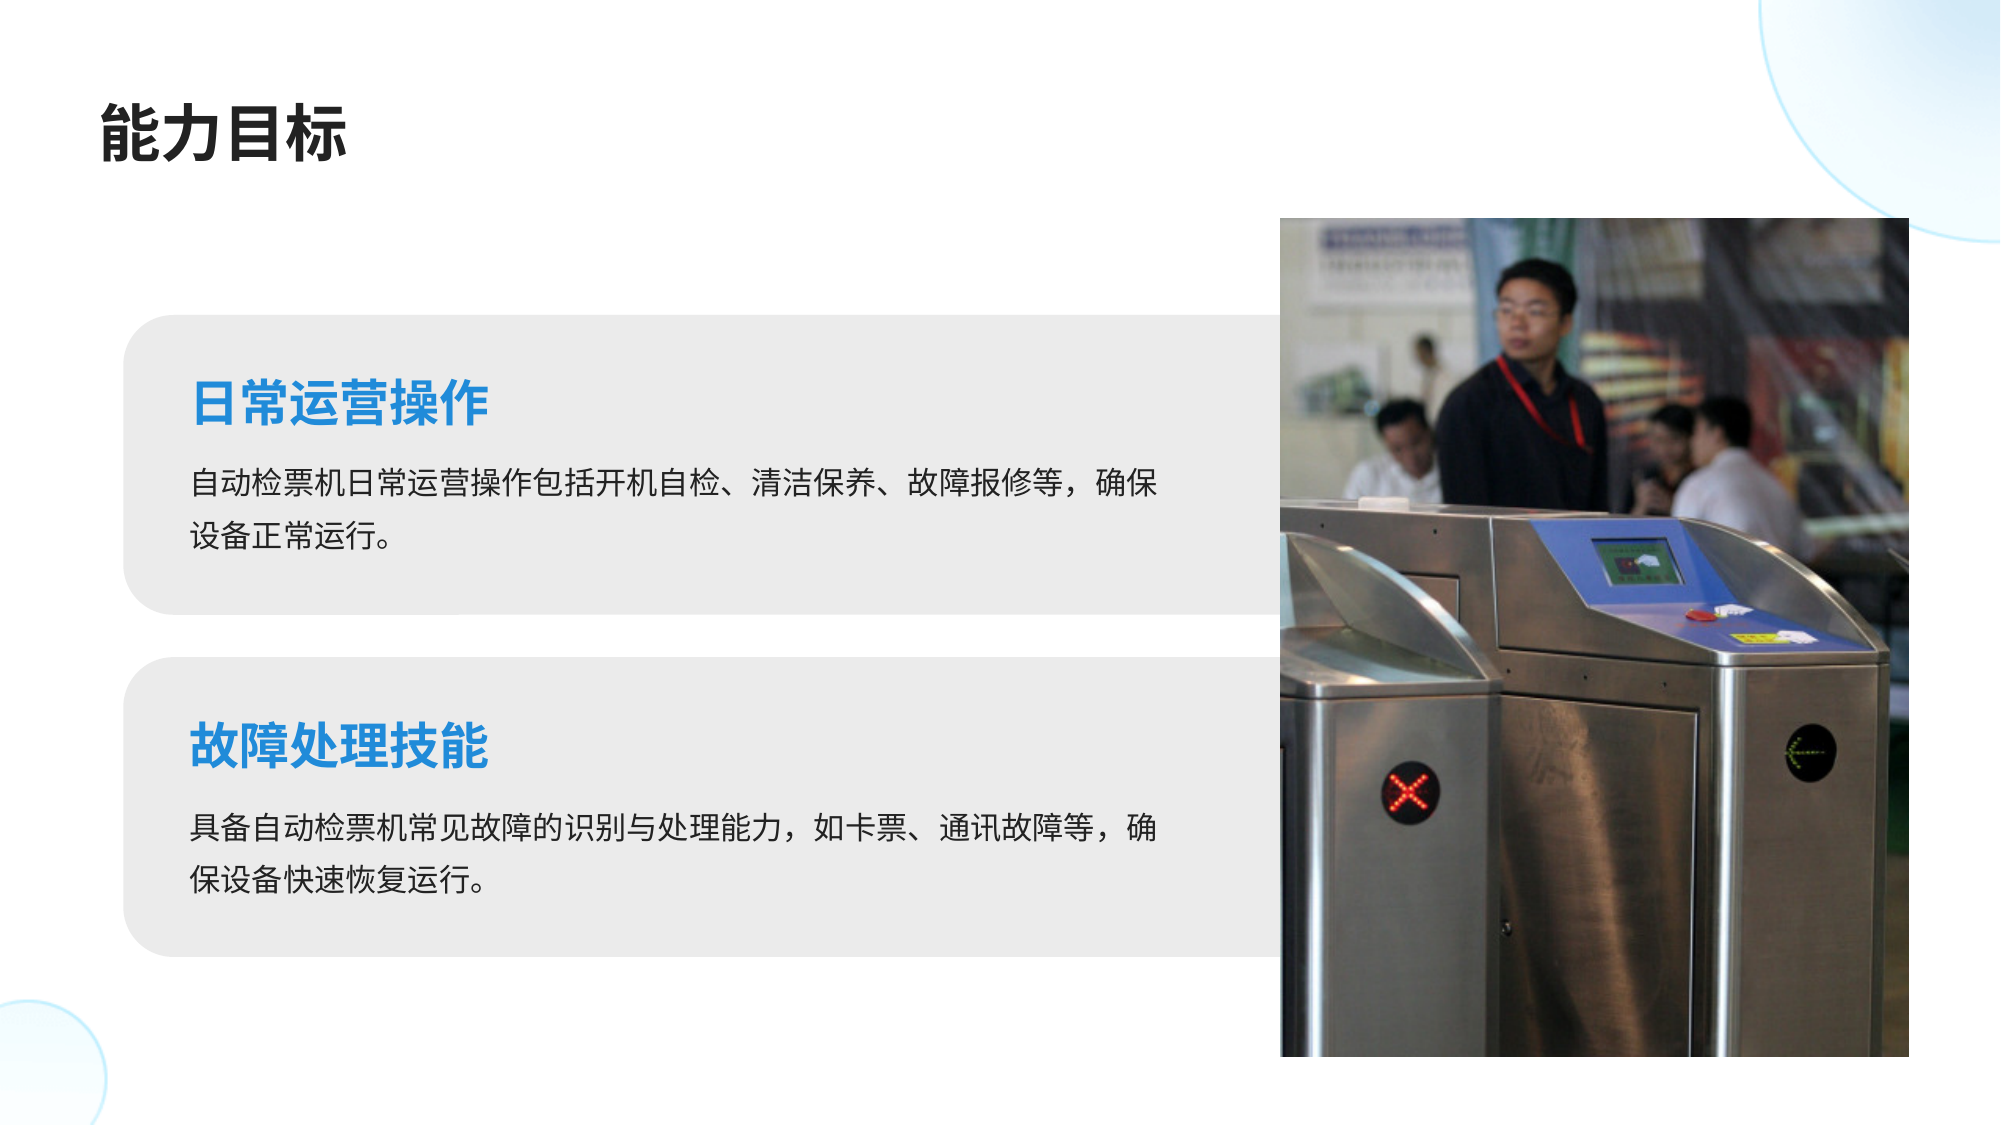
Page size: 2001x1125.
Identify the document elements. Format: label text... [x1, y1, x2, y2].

text_box 自动检票机日常运营操作包括开机自检、清洁保养、故障报修等，确保设备正常运行。 [169, 428, 1193, 584]
text_box [123, 657, 1274, 957]
text_box 故障处理技能 [169, 686, 1193, 773]
text_box 具备自动检票机常见故障的识别与处理能力，如卡票、通讯故障等，确保设备快速恢复运行。 [169, 773, 1193, 927]
text_box 日常运营操作 [169, 342, 1193, 428]
text_box [123, 314, 1274, 615]
text_box 能力目标 [78, 43, 1922, 189]
picture [0, 0, 2001, 1125]
